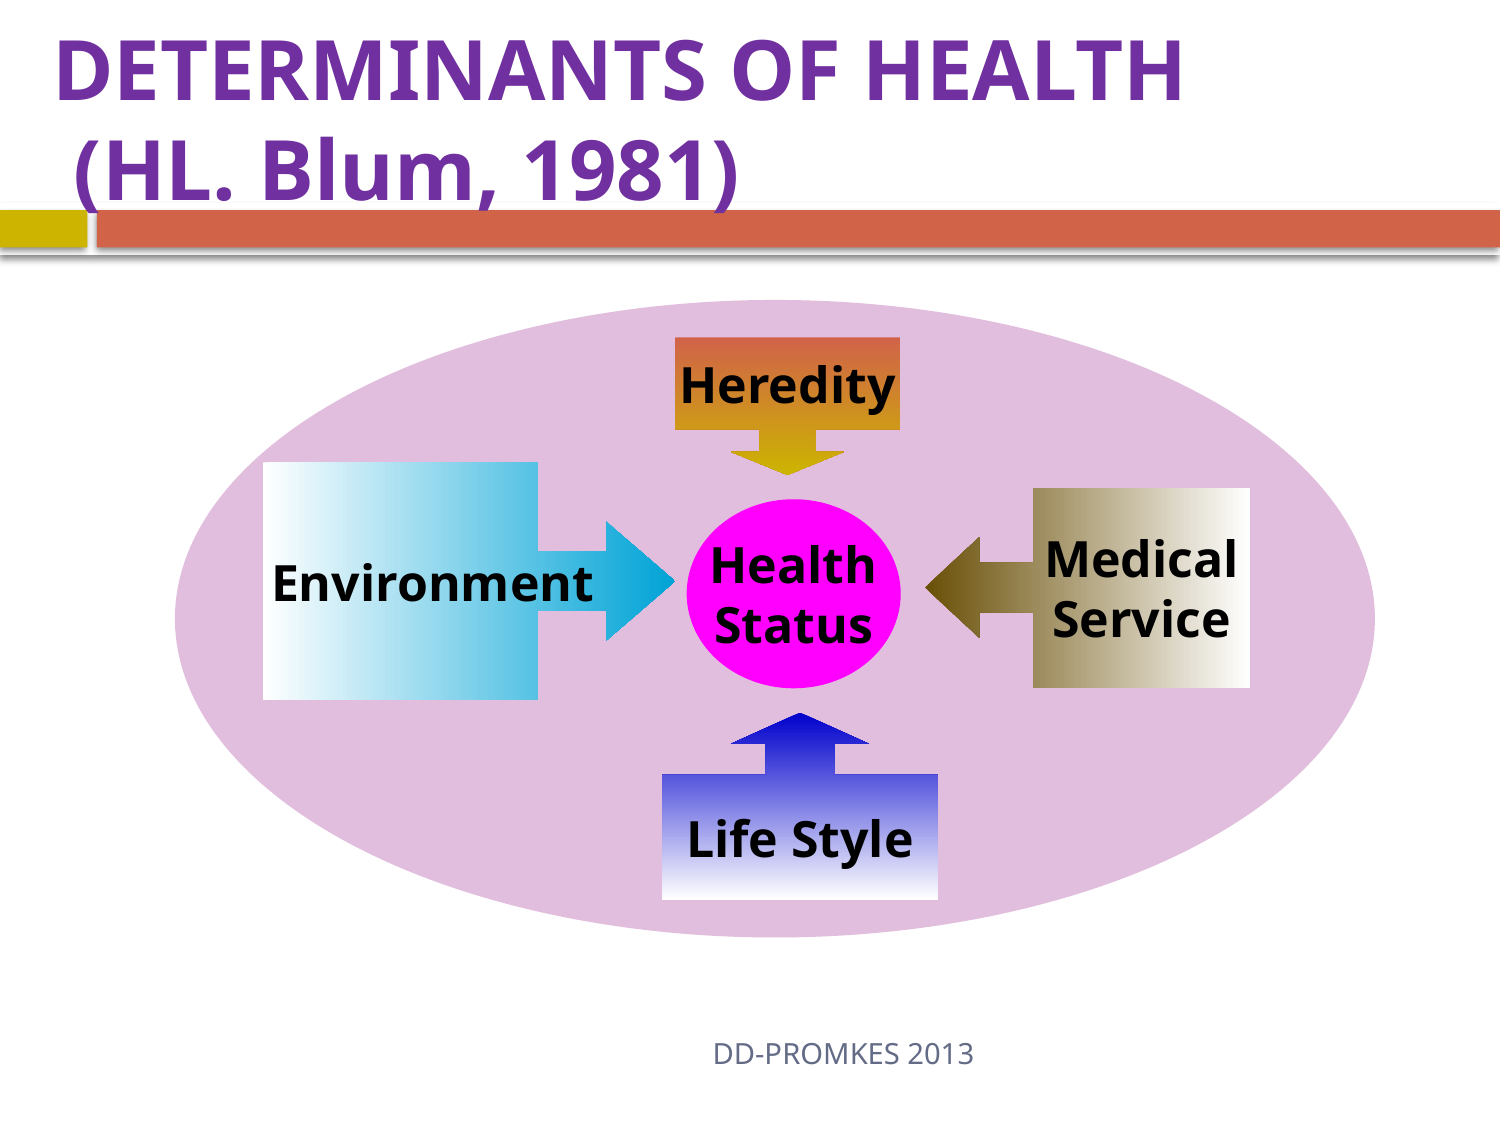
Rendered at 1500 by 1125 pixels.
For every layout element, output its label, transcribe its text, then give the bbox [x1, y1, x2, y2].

footer DD-PROMKES 2013 [99, 1024, 990, 1085]
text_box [262, 337, 1251, 901]
text_box [174, 458, 256, 779]
text_box [1256, 428, 1375, 810]
text_box [531, 910, 1019, 938]
title DETERMINANTS OF HEALTH (HL. Blum, 1981) [37, 0, 1450, 235]
text_box [497, 299, 1052, 336]
